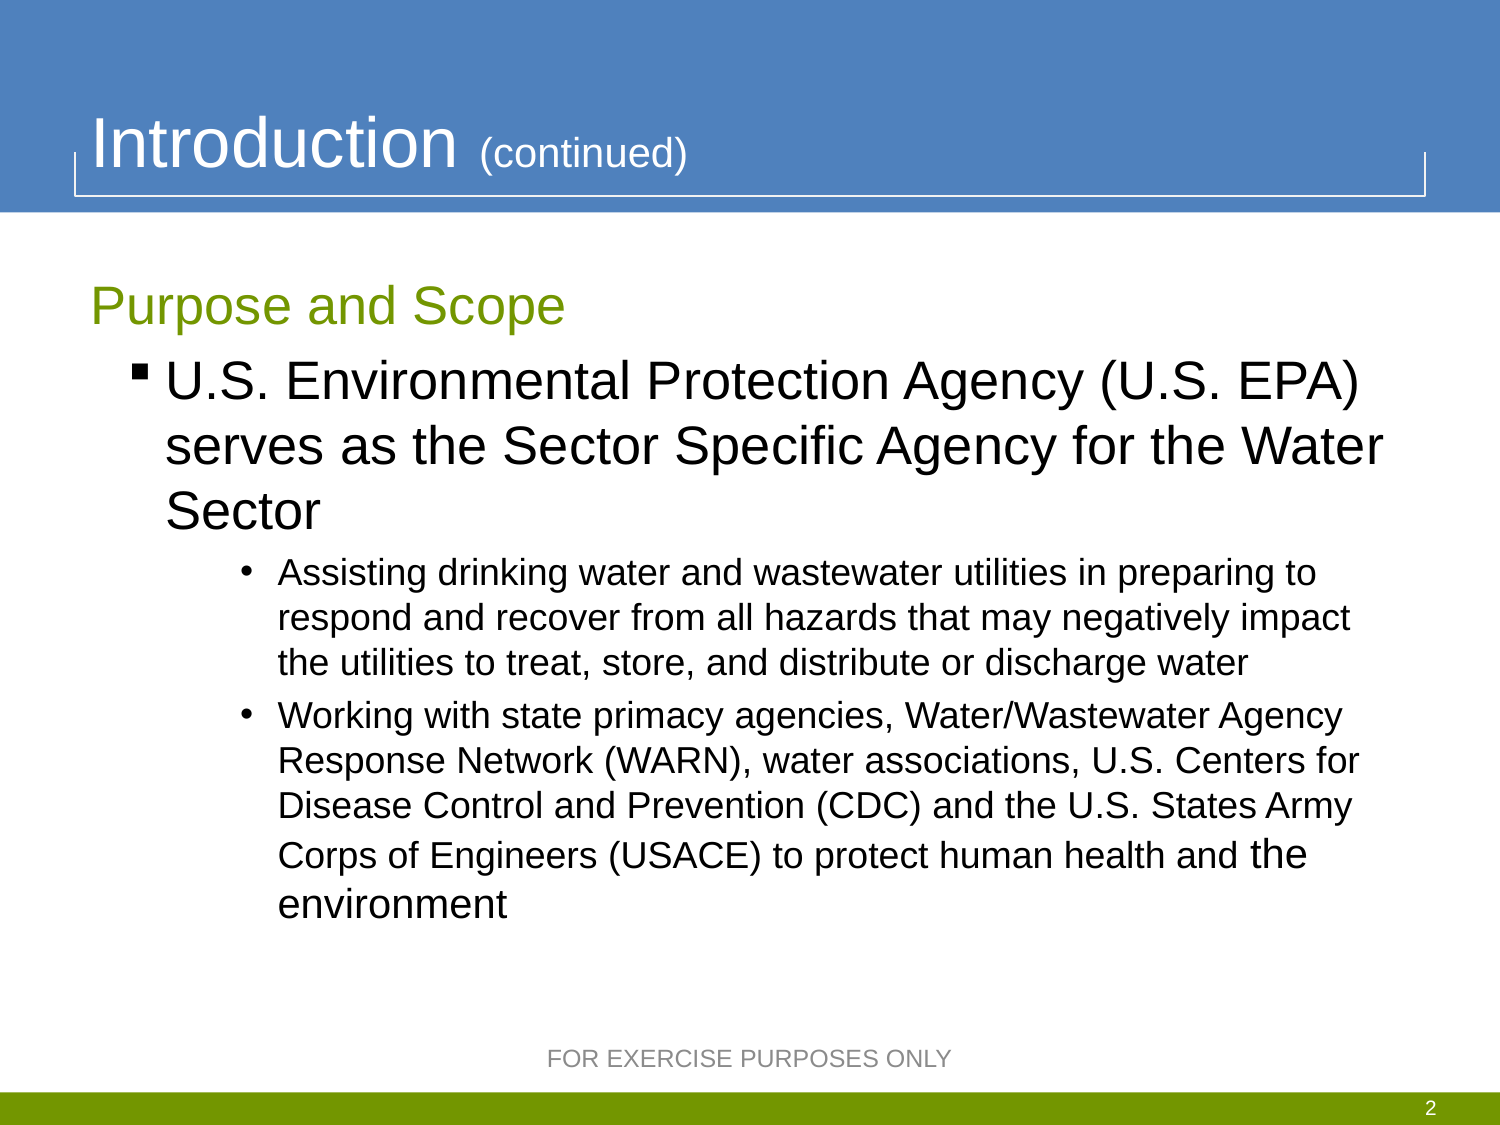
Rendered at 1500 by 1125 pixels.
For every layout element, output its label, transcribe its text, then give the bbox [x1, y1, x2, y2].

title Introduction (continued) [74, 44, 1426, 233]
footer FOR EXERCISE PURPOSES ONLY [512, 1042, 988, 1103]
list Purpose and Scope U.S. Environmental Protection Agency (U.S. EPA) serves as the Sector Specific Agency for the Water Sector Assisting drinking water and wastewater utilities in preparing to respond and recover from all hazards that may negatively impact the utilities to treat, store, and distribute or discharge water Working with state primacy agencies, Water/Wastewater Agency Response Network (WARN), water associations, U.S. Centers for Disease Control and Prevention (CDC) and the U.S. States Army Corps of Engineers (USACE) to protect human health and the environment [74, 262, 1426, 1006]
